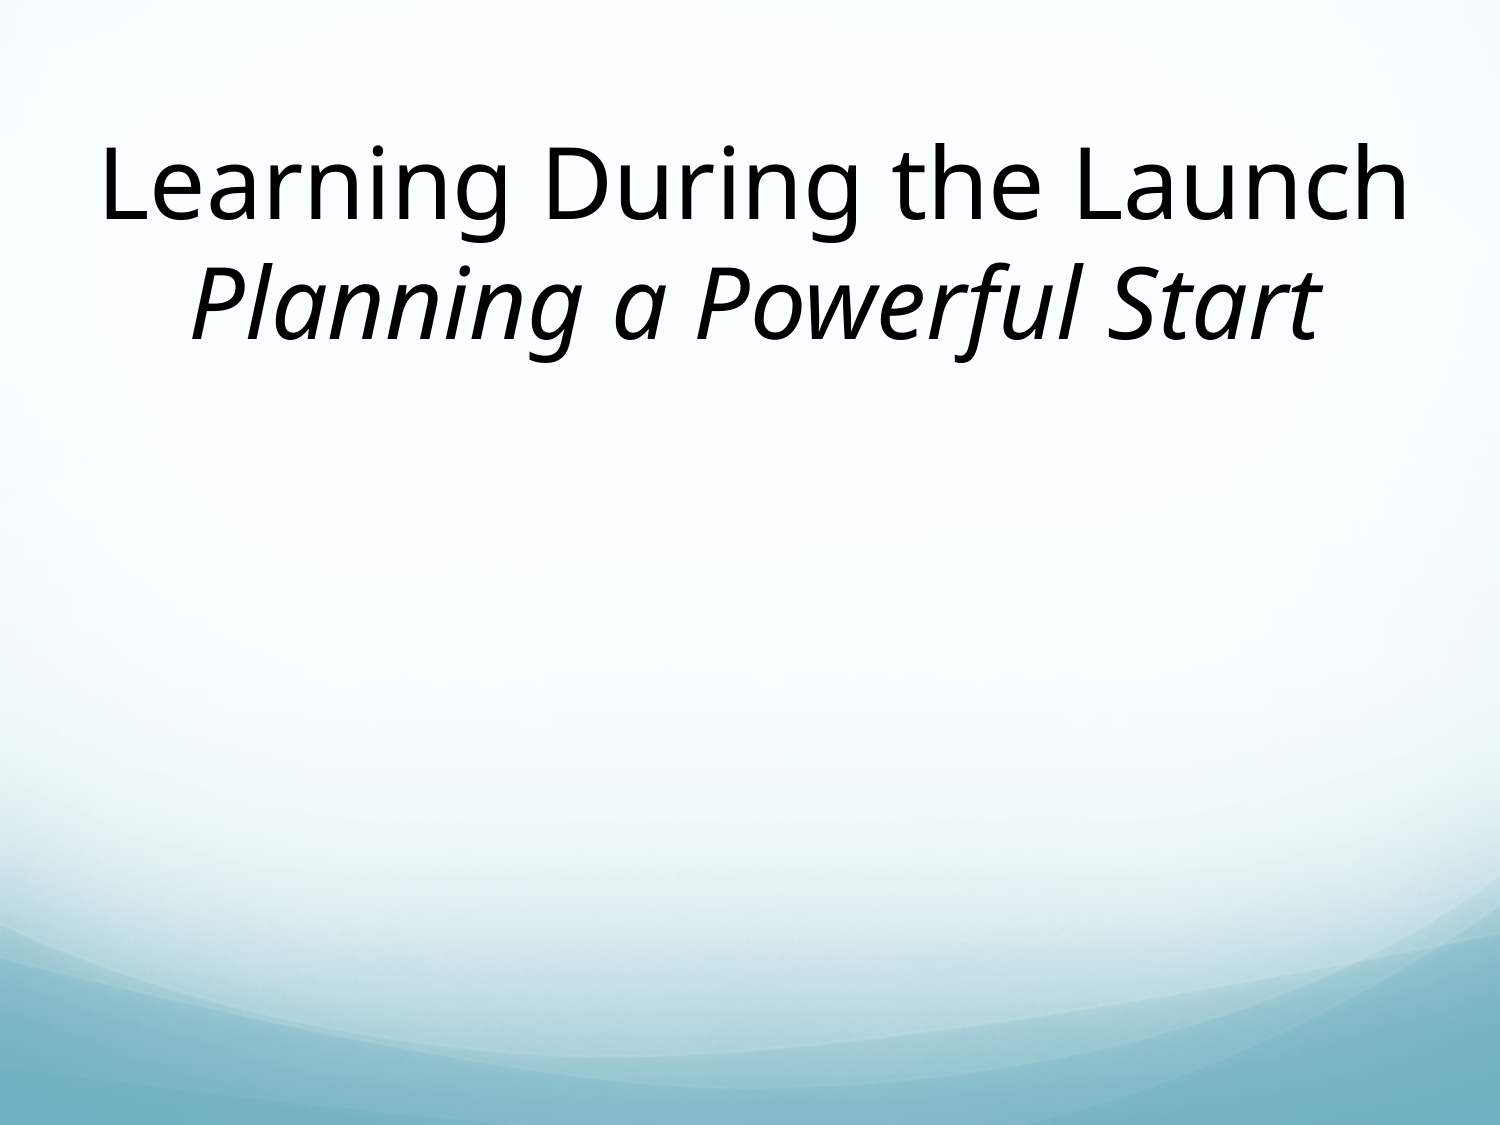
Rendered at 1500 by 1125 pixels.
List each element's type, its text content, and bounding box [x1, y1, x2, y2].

text_box Learning During the Launch Planning a Powerful Start [77, 111, 1434, 367]
